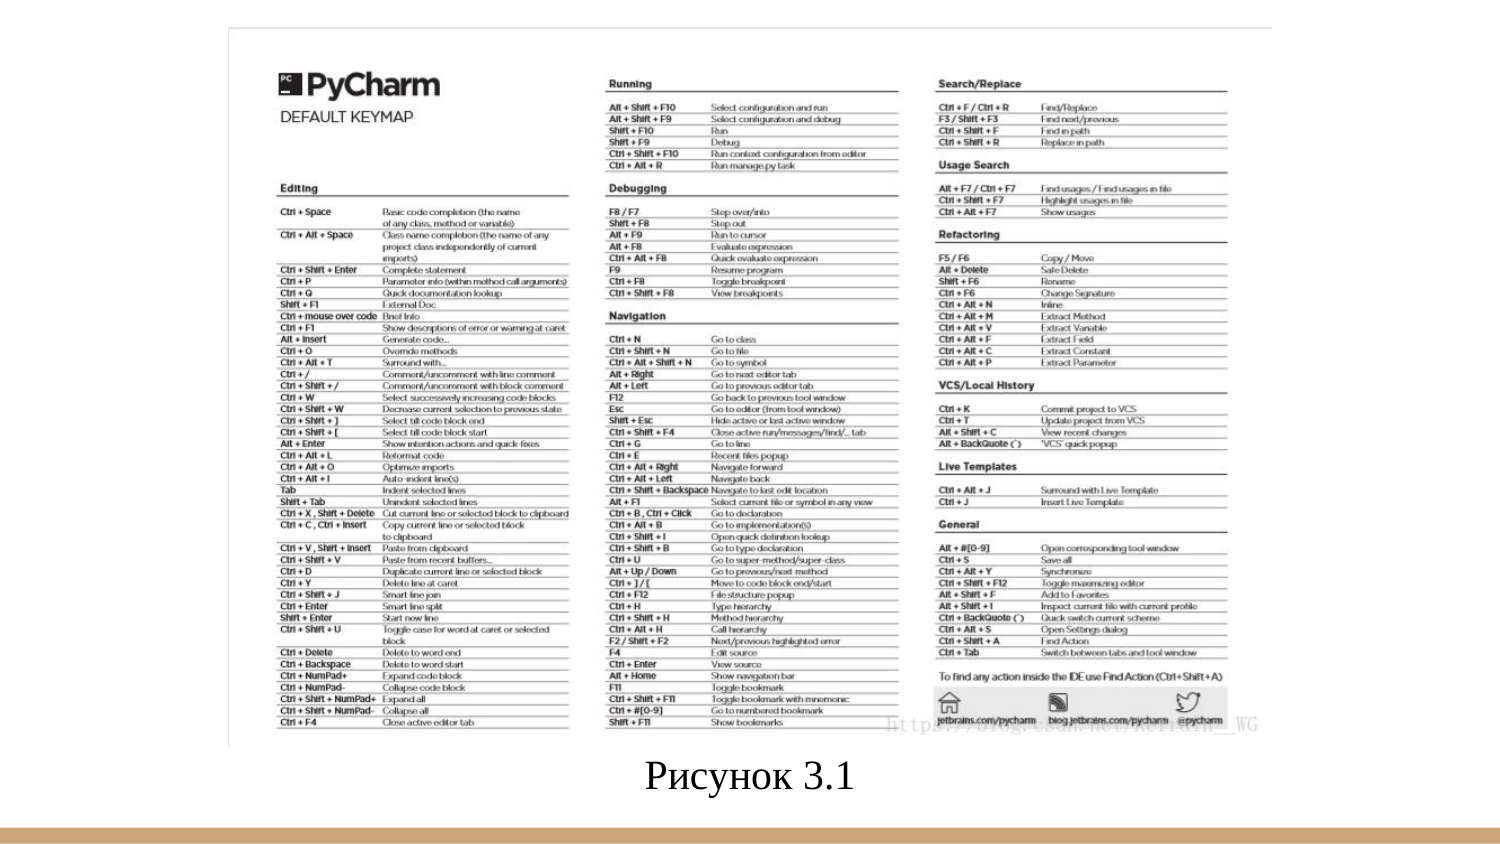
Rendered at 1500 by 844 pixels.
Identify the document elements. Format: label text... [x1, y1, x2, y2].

picture [228, 27, 1272, 747]
title Рисунок 3.1 [71, 721, 1429, 826]
